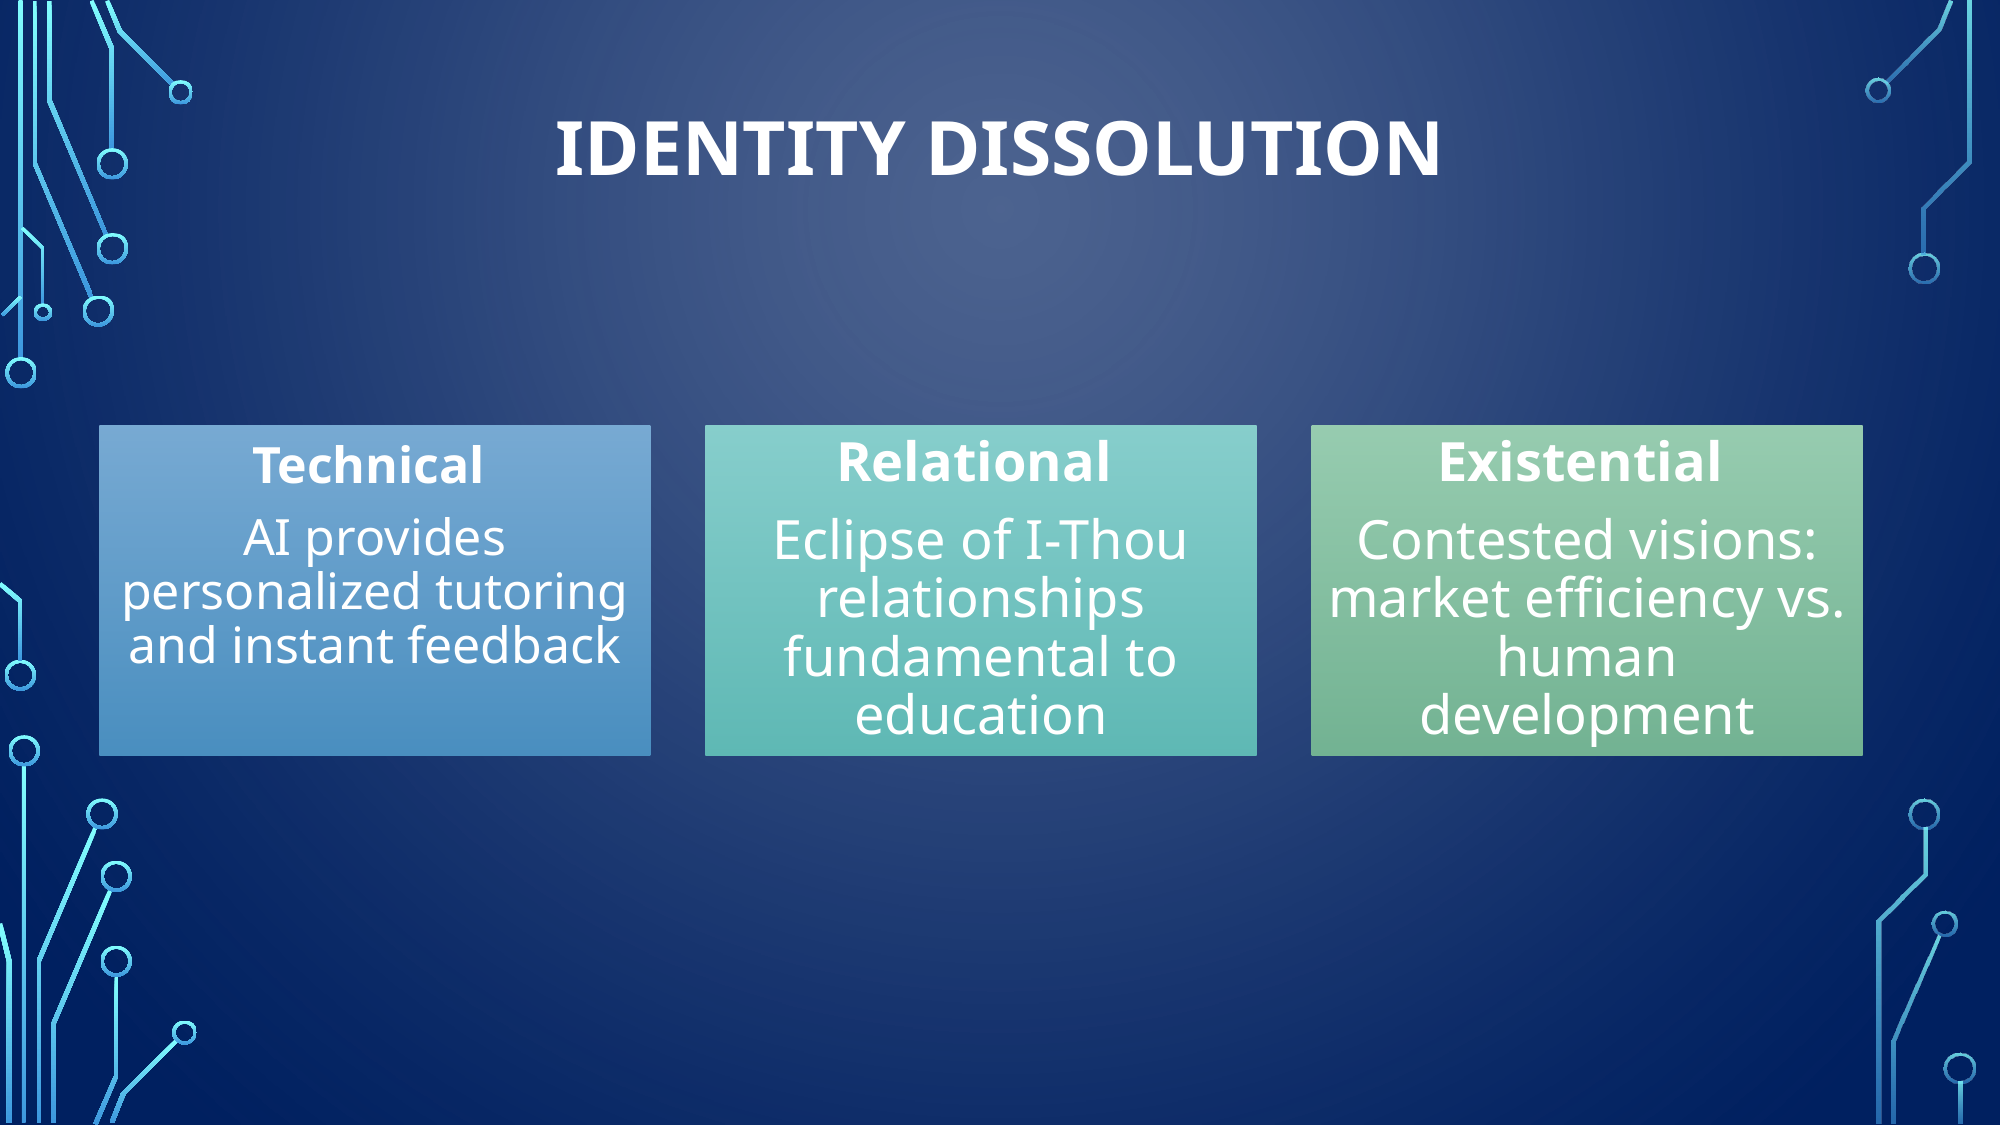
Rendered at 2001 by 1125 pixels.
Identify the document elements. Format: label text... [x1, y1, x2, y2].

title Identity Dissolution [187, 75, 1813, 268]
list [99, 268, 1863, 913]
